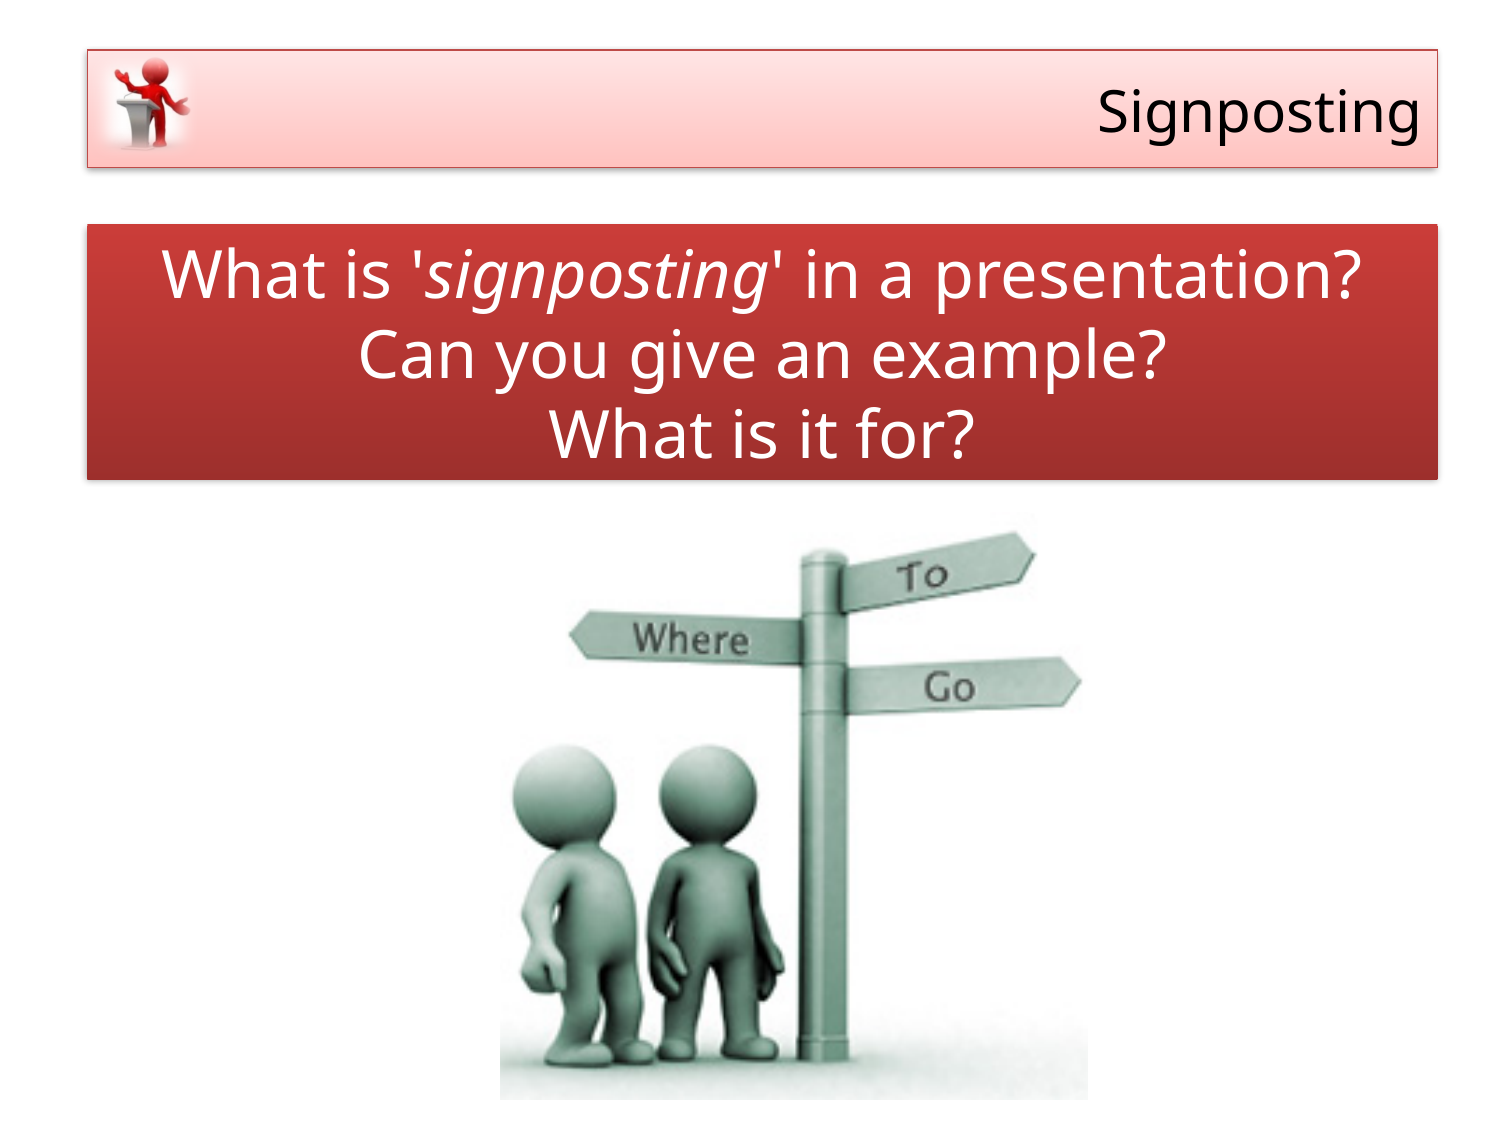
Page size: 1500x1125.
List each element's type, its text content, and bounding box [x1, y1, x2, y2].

text_box What is 'signposting' in a presentation? Can you give an example? What is it for? [87, 224, 1438, 480]
picture [499, 512, 1088, 1101]
title Signposting [201, 49, 1438, 168]
picture [87, 49, 201, 163]
